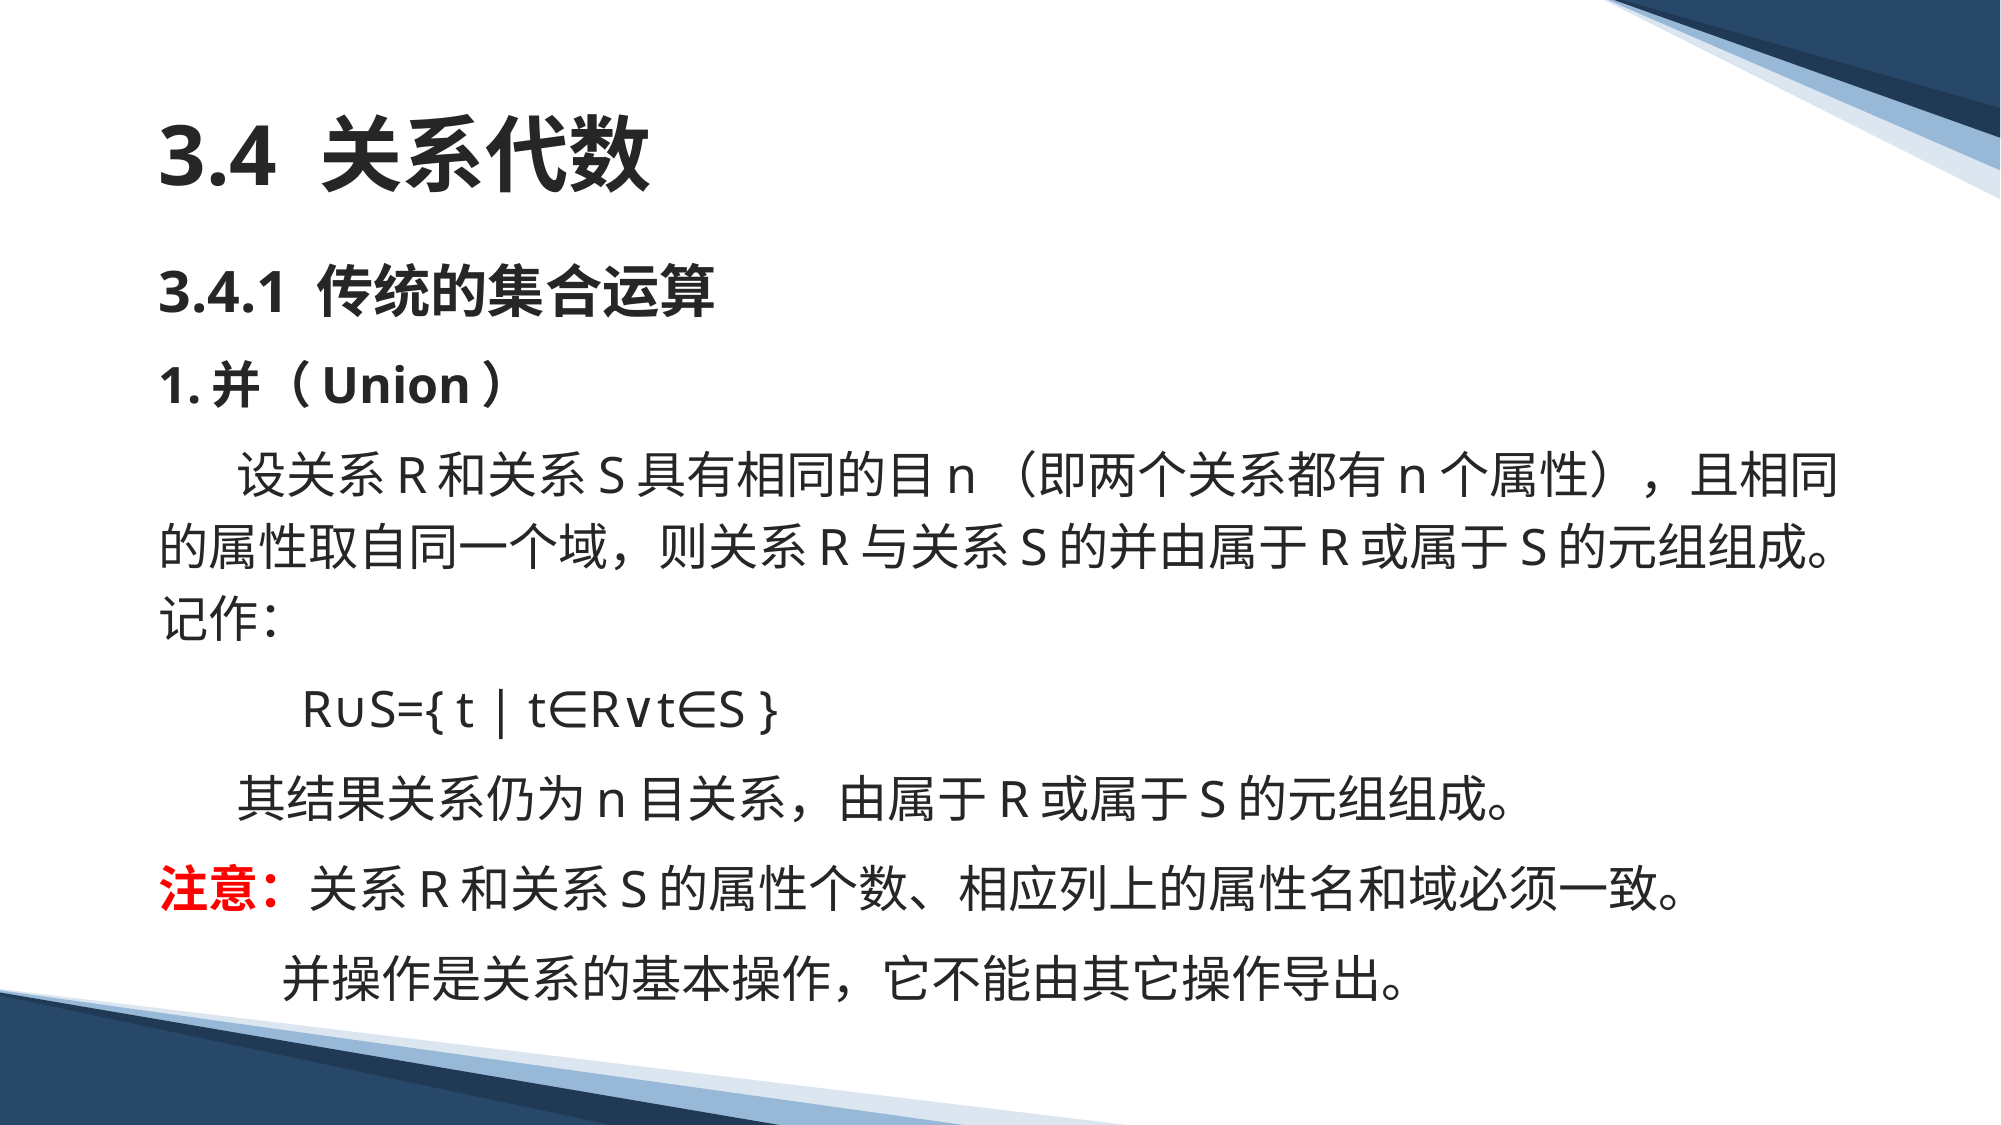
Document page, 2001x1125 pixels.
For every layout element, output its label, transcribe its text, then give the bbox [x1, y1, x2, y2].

title 3.4 关系代数 [143, 54, 1857, 212]
list 3.4.1 传统的集合运算 1.并（Union） 设关系R和关系S具有相同的目n（即两个关系都有n个属性），且相同的属性取自同一个域，则关系R与关系S的并由属于R或属于S的元组组成。记作： R∪S={ t | t∈R∨t∈S } 其结果关系仍为n目关系，由属于R或属于S的元组组成。 注意：关系R和关系S的属性个数、相应列上的属性名和域必须一致。 并操作是关系的基本操作，它不能由其它操作导出。 [143, 233, 1857, 1023]
